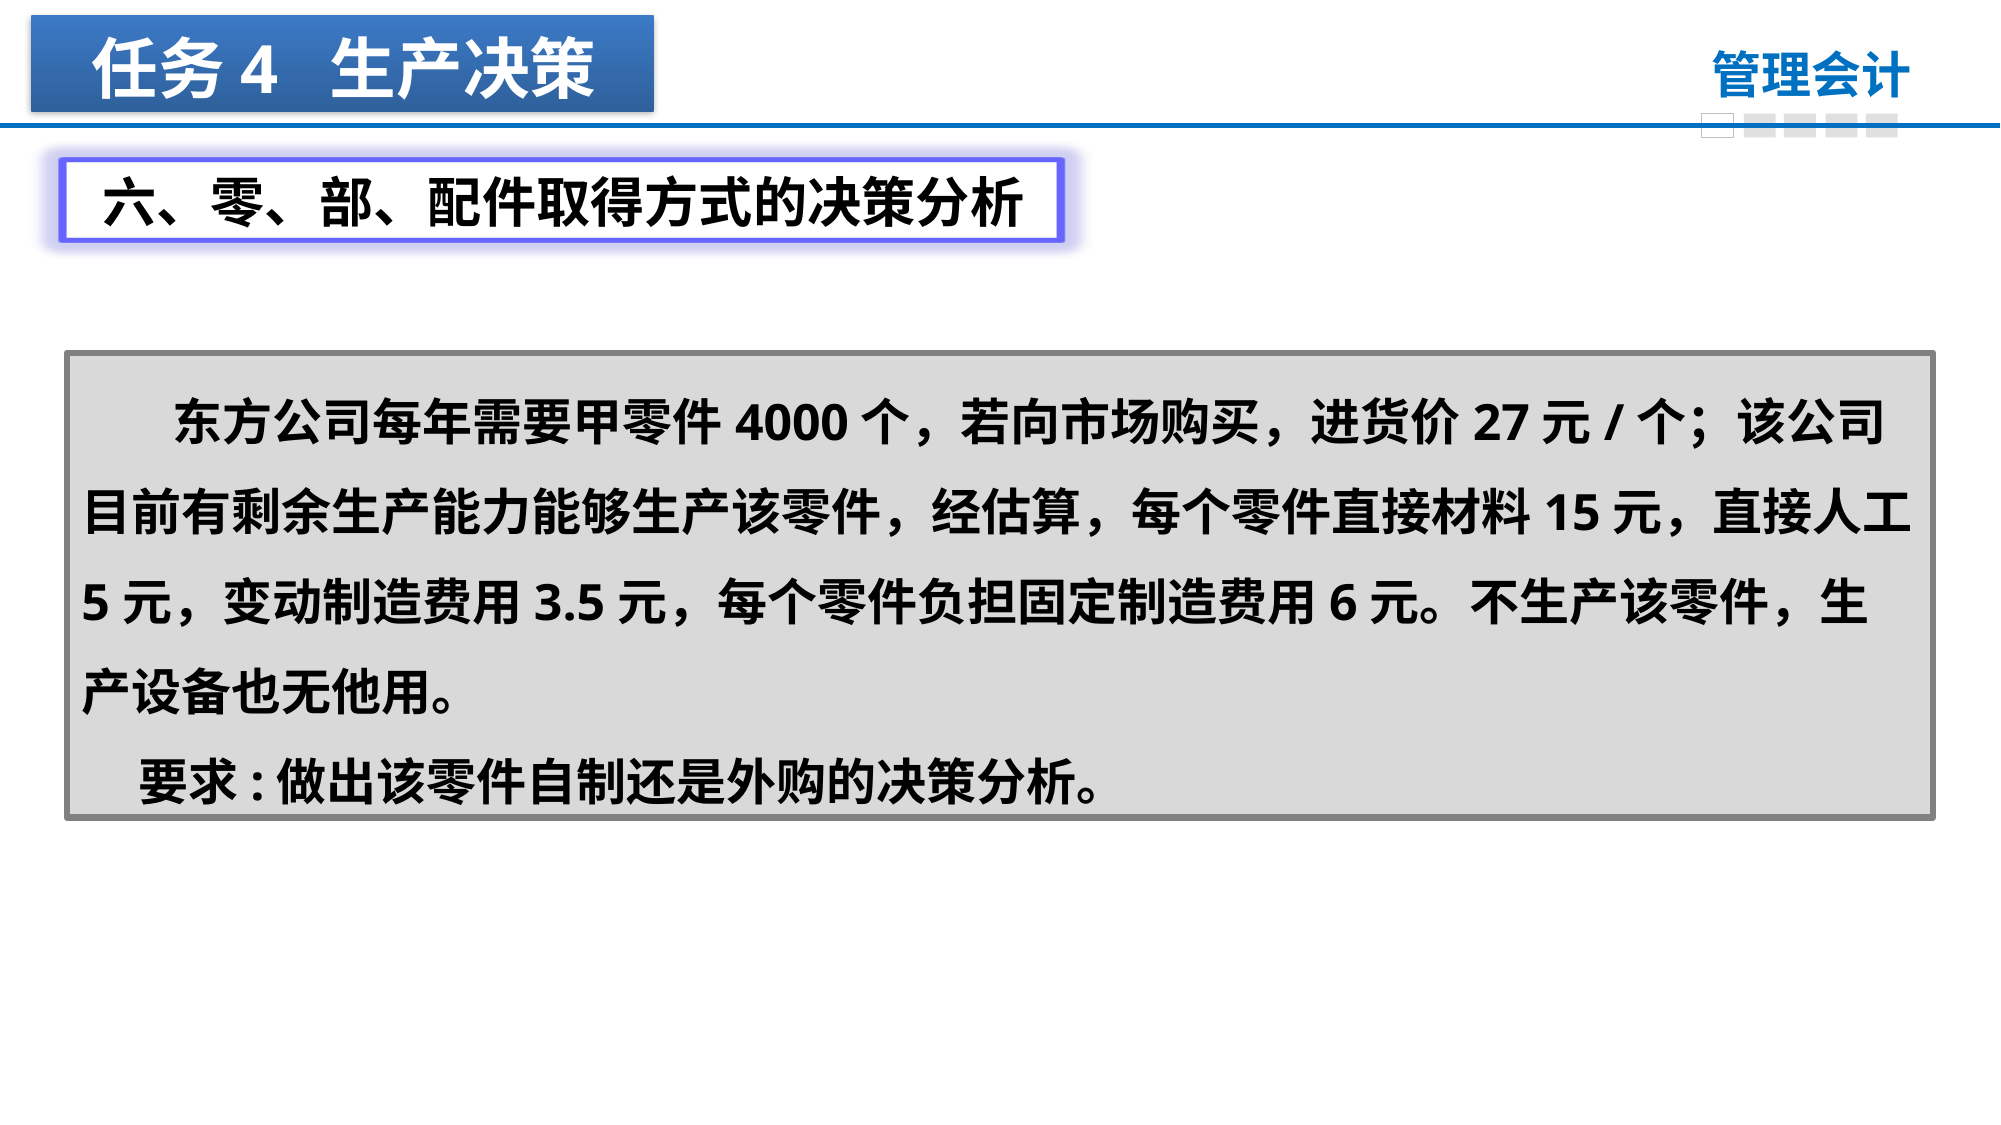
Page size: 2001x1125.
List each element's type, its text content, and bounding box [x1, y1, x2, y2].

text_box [31, 14, 654, 117]
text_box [17, 131, 1107, 268]
text_box 东方公司每年需要甲零件4000个，若向市场购买，进货价27元/个；该公司目前有剩余生产能力能够生产该零件，经估算，每个零件直接材料15元，直接人工5元，变动制造费用3.5元，每个零件负担固定制造费用6元。不生产该零件，生产设备也无他用。 要求:做出该零件自制还是外购的决策分析。 [66, 352, 1934, 818]
